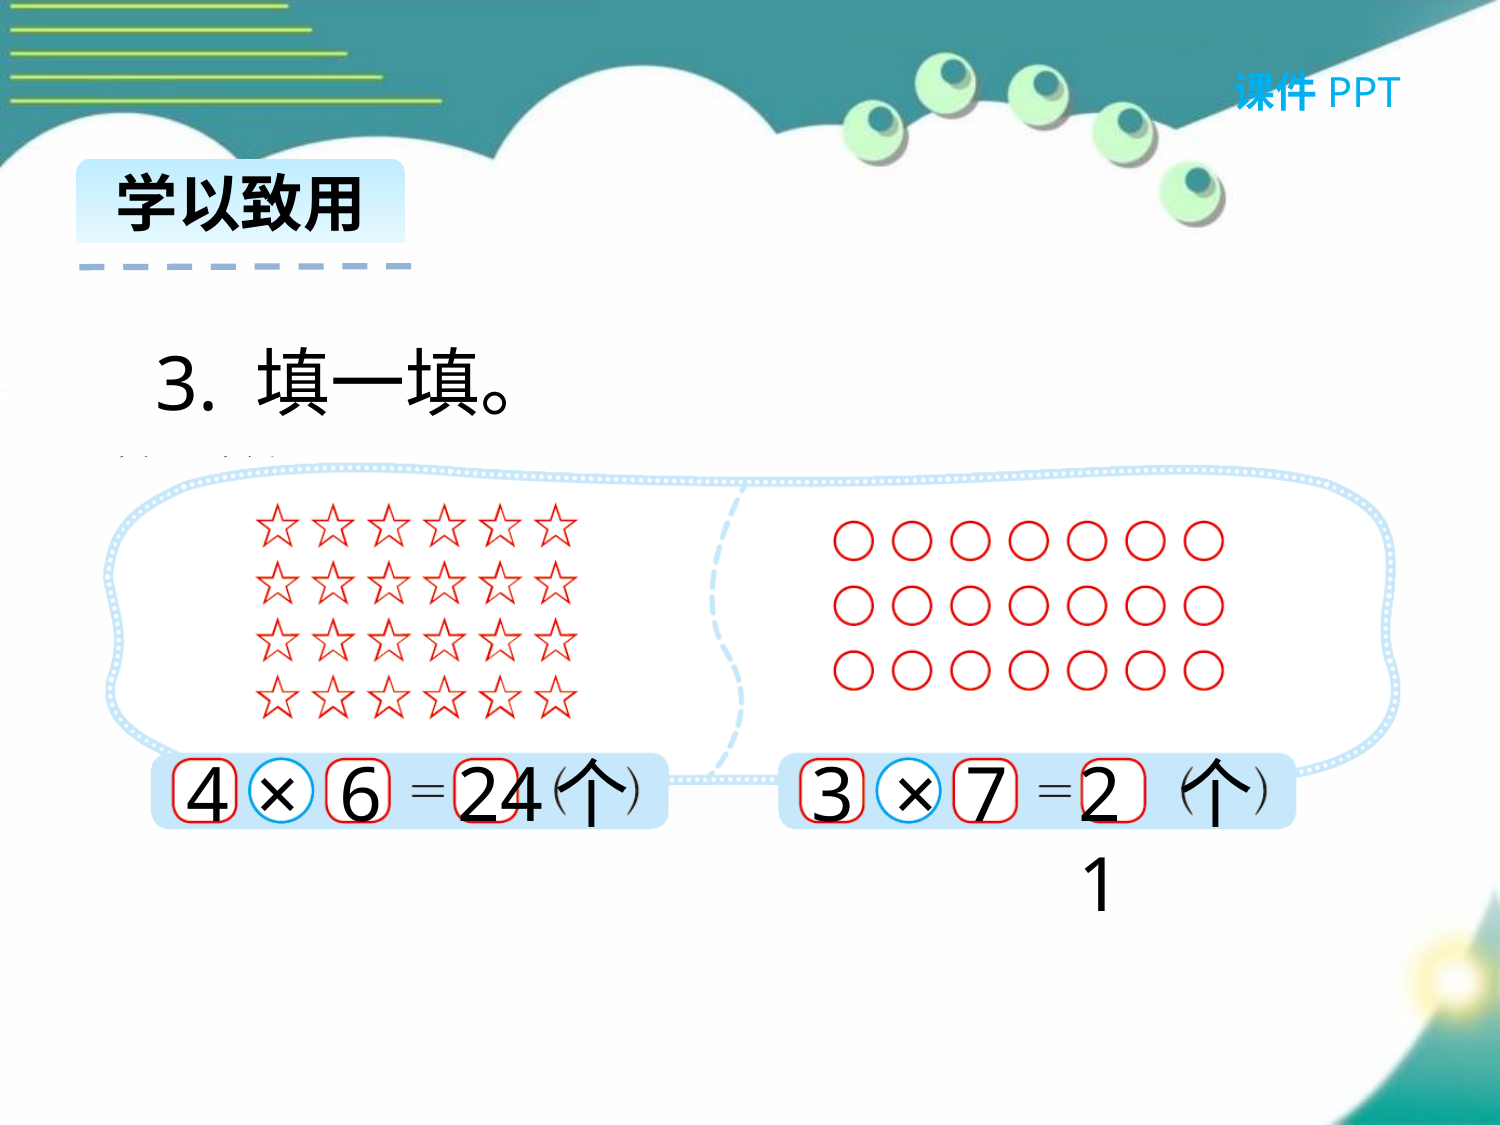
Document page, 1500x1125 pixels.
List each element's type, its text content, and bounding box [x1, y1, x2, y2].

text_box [76, 158, 420, 268]
text_box 课件PPT [1218, 58, 1418, 124]
text_box 21 [1064, 844, 1180, 935]
picture [0, 0, 1500, 1125]
text_box 3. 填一填。 [140, 327, 621, 433]
